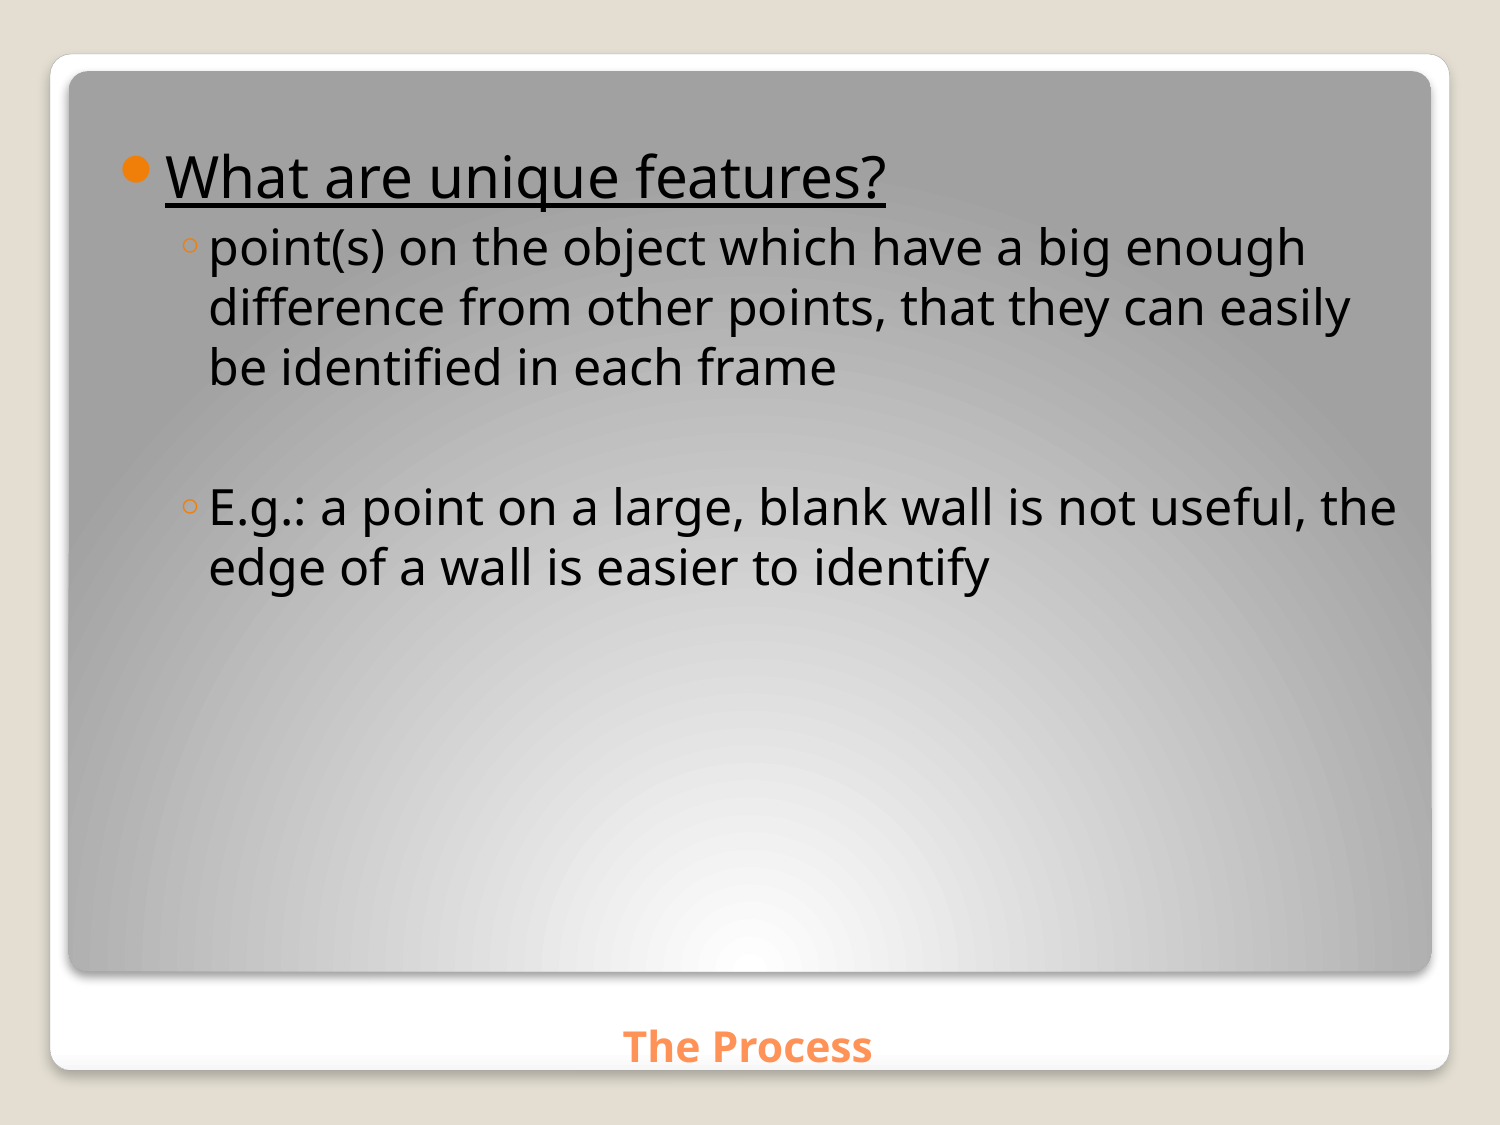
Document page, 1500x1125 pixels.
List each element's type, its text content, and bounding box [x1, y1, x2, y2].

title The Process [76, 1011, 1420, 1125]
list What are unique features? point(s) on the object which have a big enough difference from other points, that they can easily be identified in each frame E.g.: a point on a large, blank wall is not useful, the edge of a wall is easier to identify [88, 125, 1431, 873]
